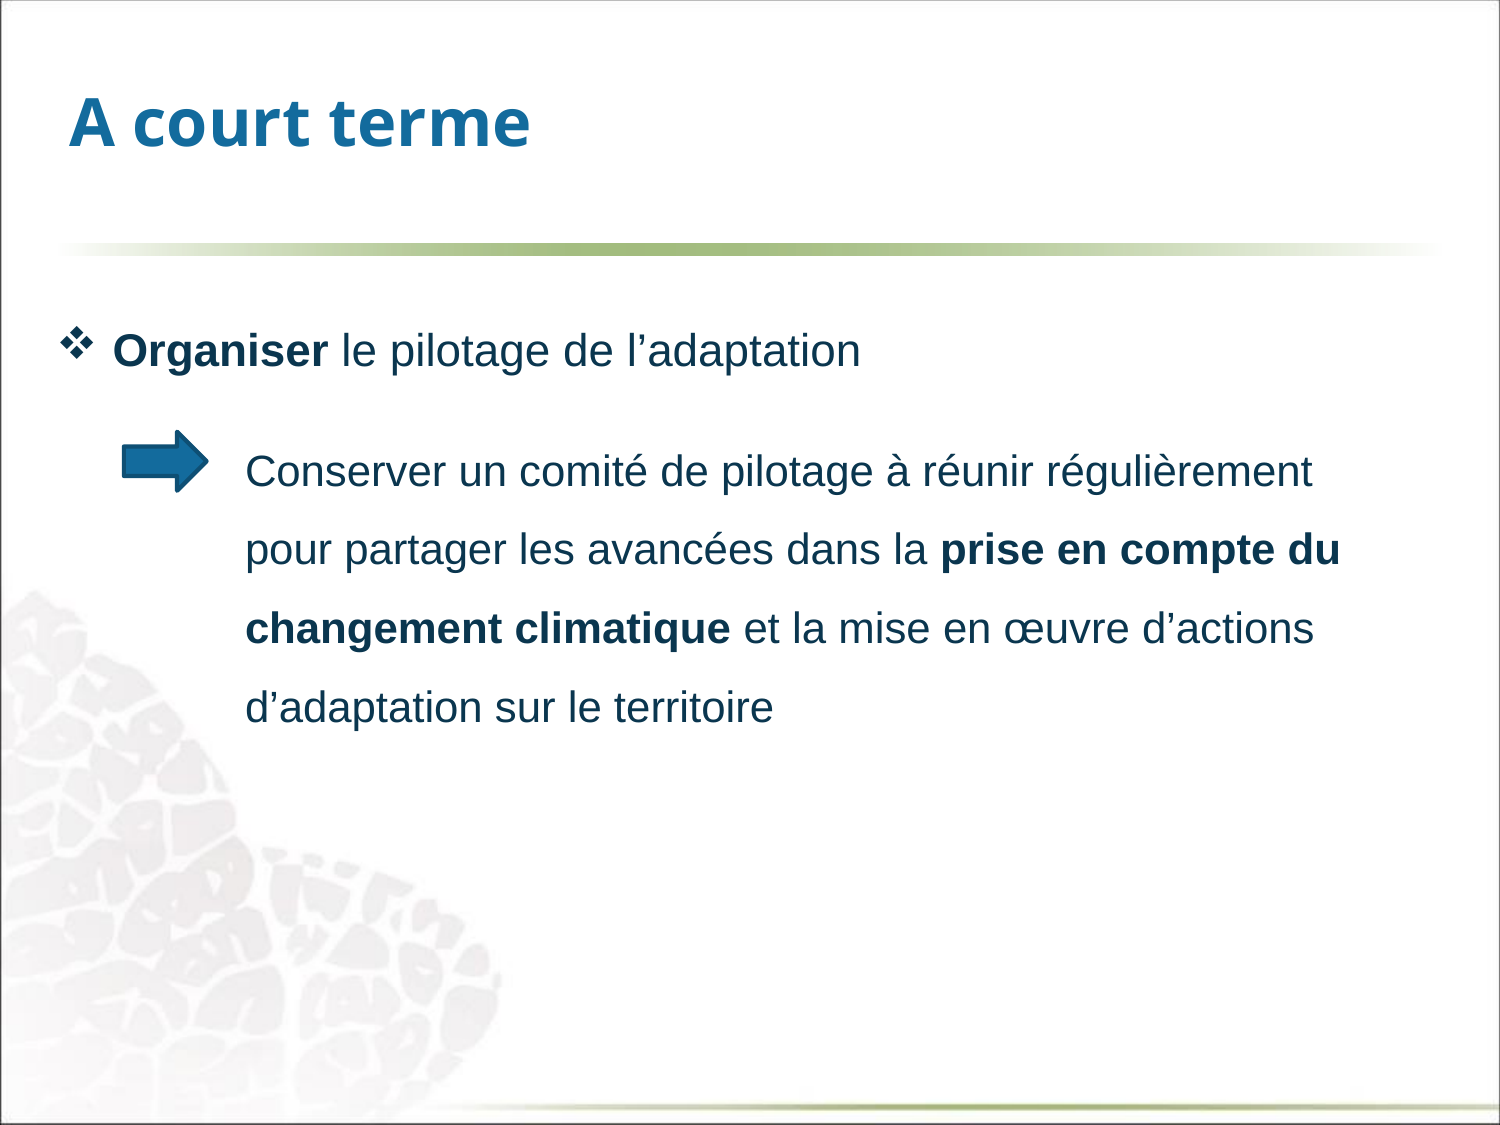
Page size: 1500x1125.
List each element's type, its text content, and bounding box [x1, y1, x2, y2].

picture [0, 0, 1500, 1125]
text_box Organiser le pilotage de l’adaptation [41, 286, 1436, 384]
text_box Conserver un comité de pilotage à réunir régulièrement pour partager les avancées dans la prise en compte du changement climatique et la mise en œuvre d’actions d’adaptation sur le territoire [230, 408, 1395, 739]
title A court terme [54, 78, 1500, 161]
text_box [121, 429, 209, 493]
